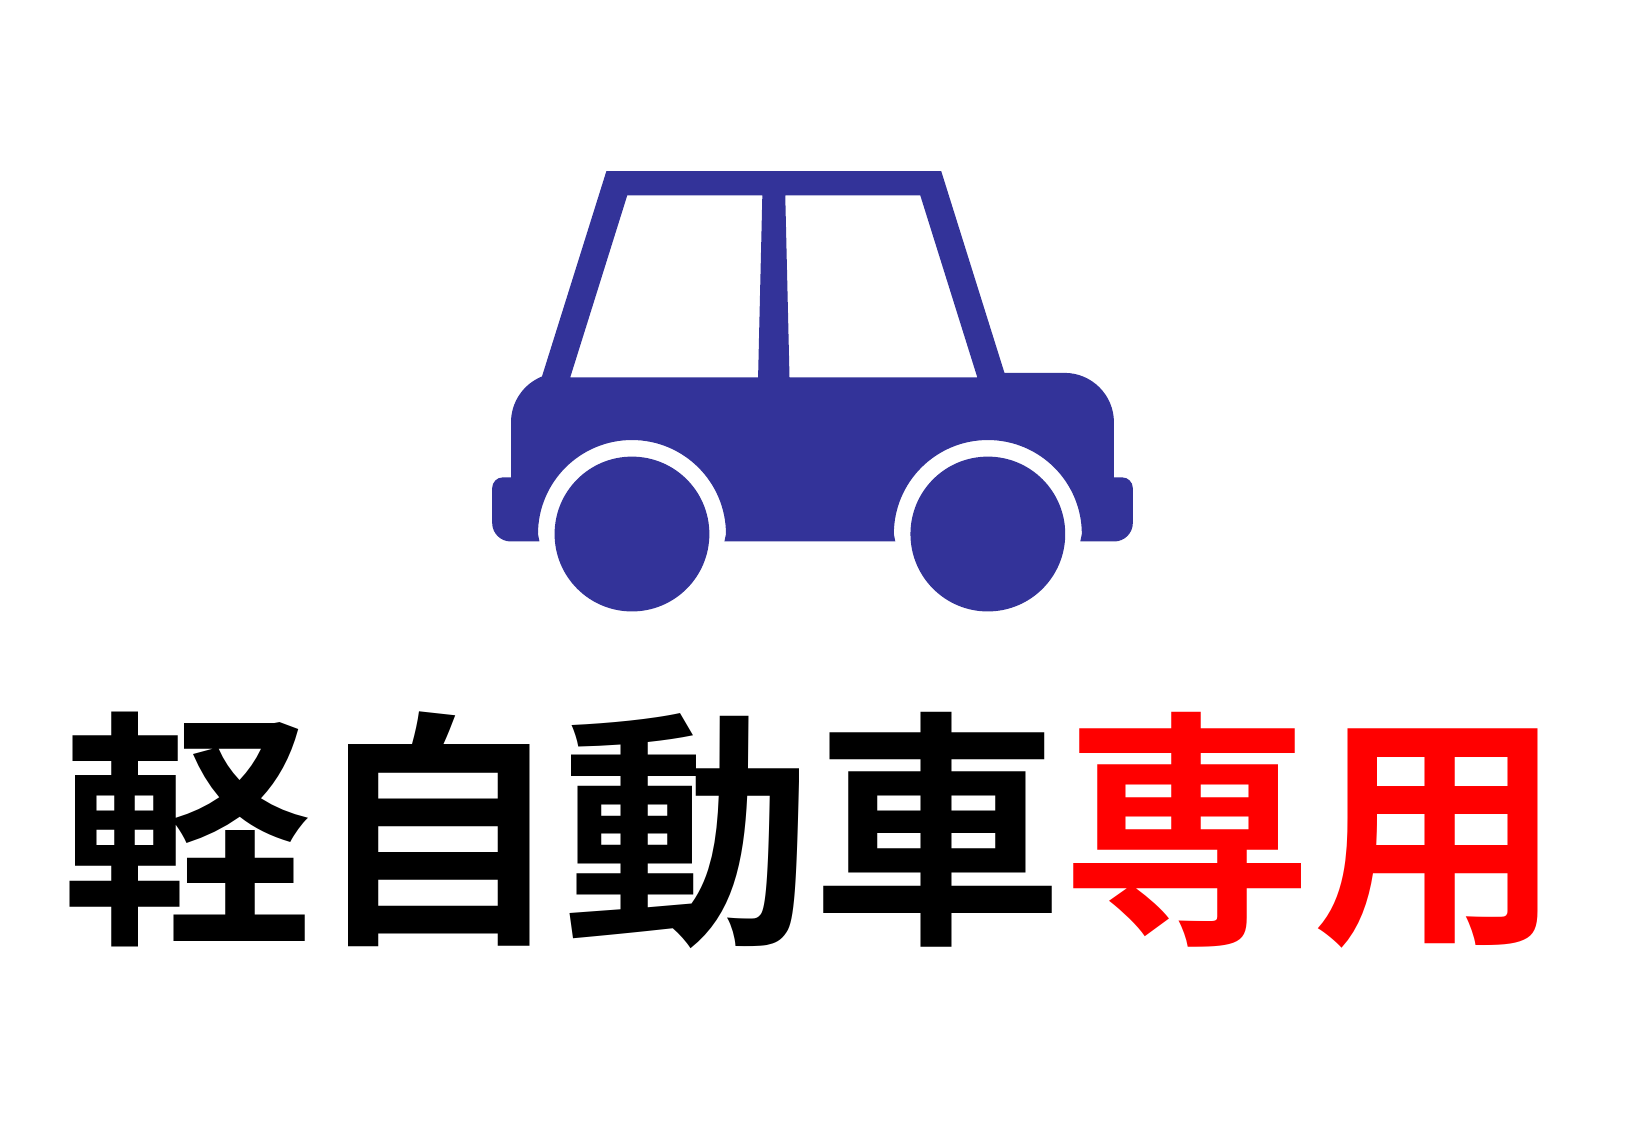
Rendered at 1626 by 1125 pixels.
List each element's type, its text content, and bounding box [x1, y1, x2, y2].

text_box [554, 456, 710, 612]
text_box [492, 171, 1133, 542]
text_box [910, 456, 1066, 612]
text_box 軽自動車専用 [62, 674, 1563, 975]
